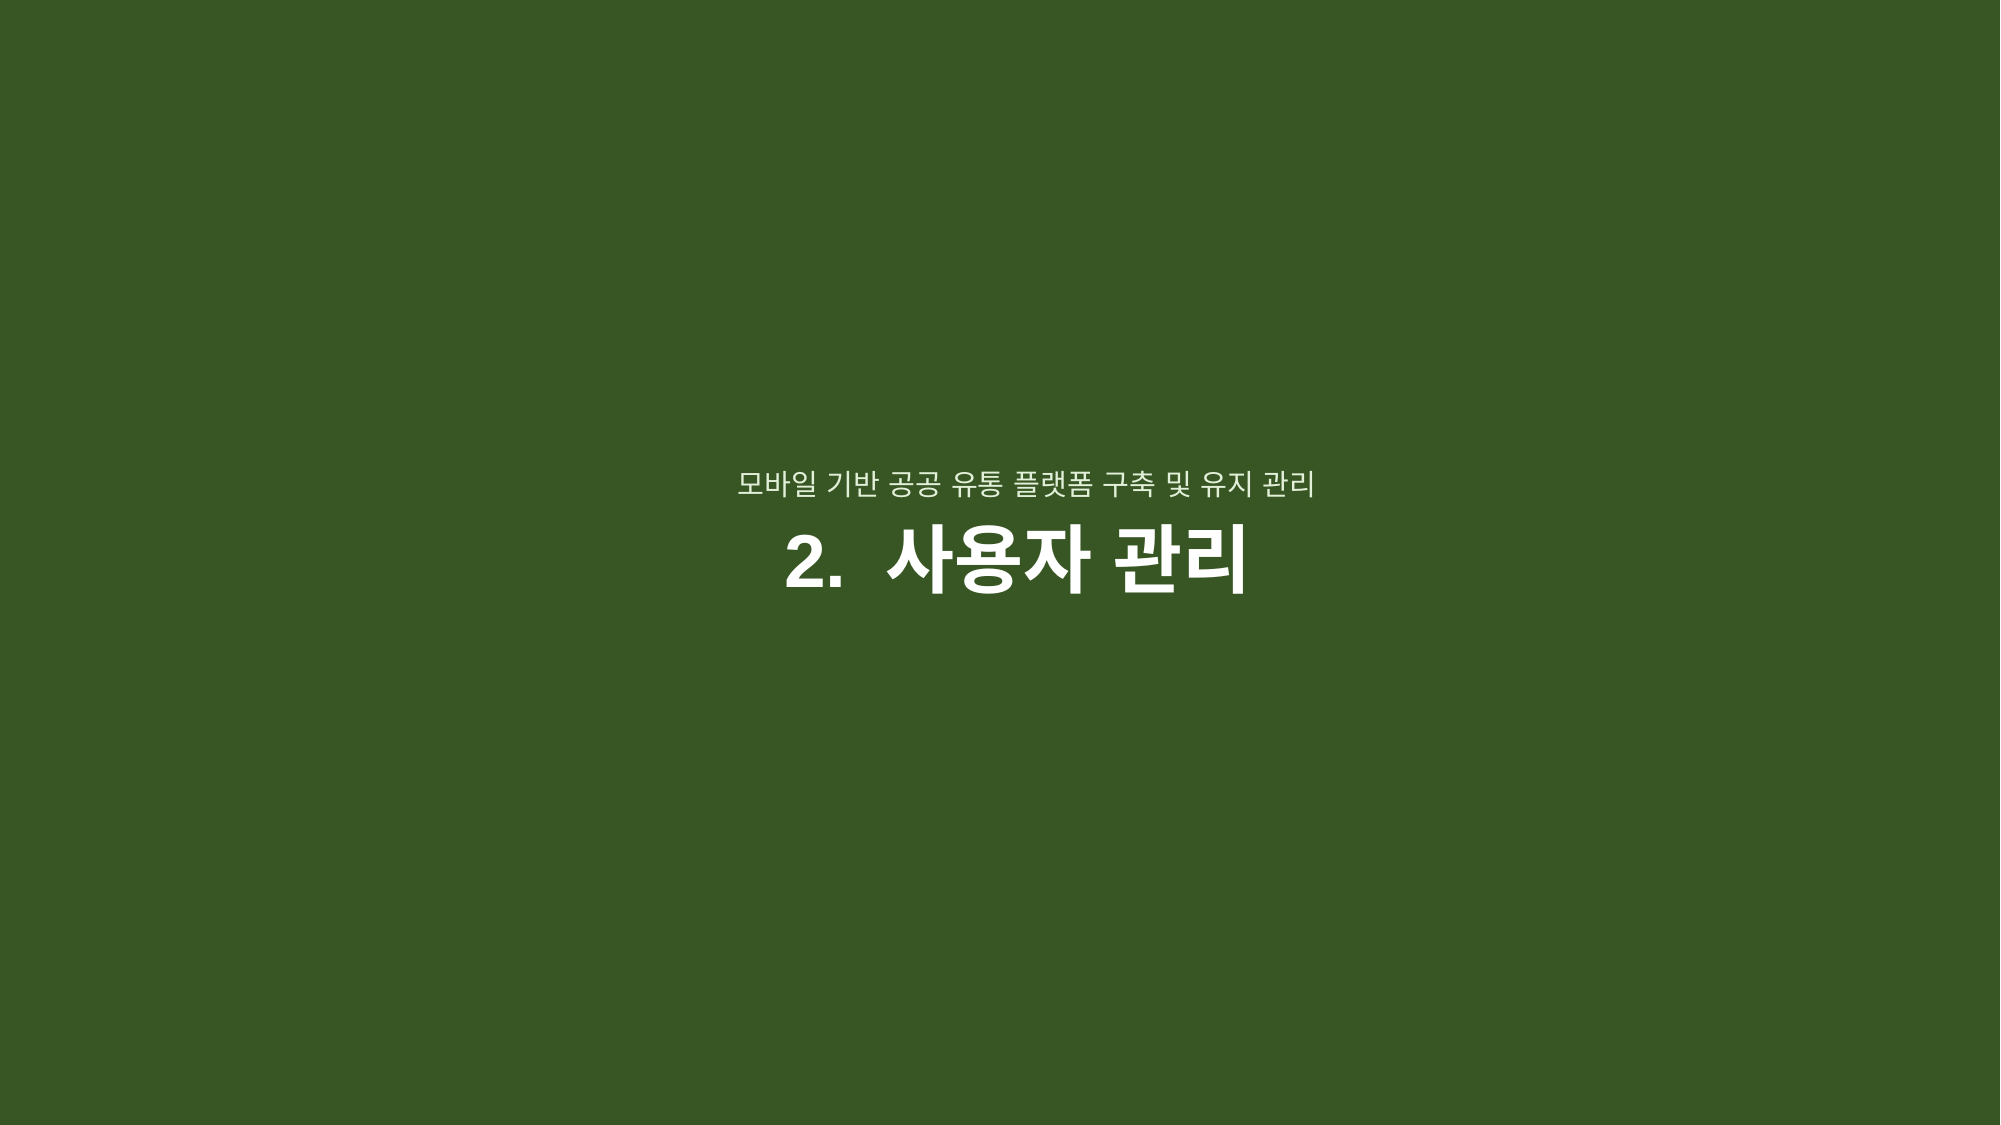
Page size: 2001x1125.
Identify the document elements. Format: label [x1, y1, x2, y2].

text_box [579, 426, 1475, 611]
